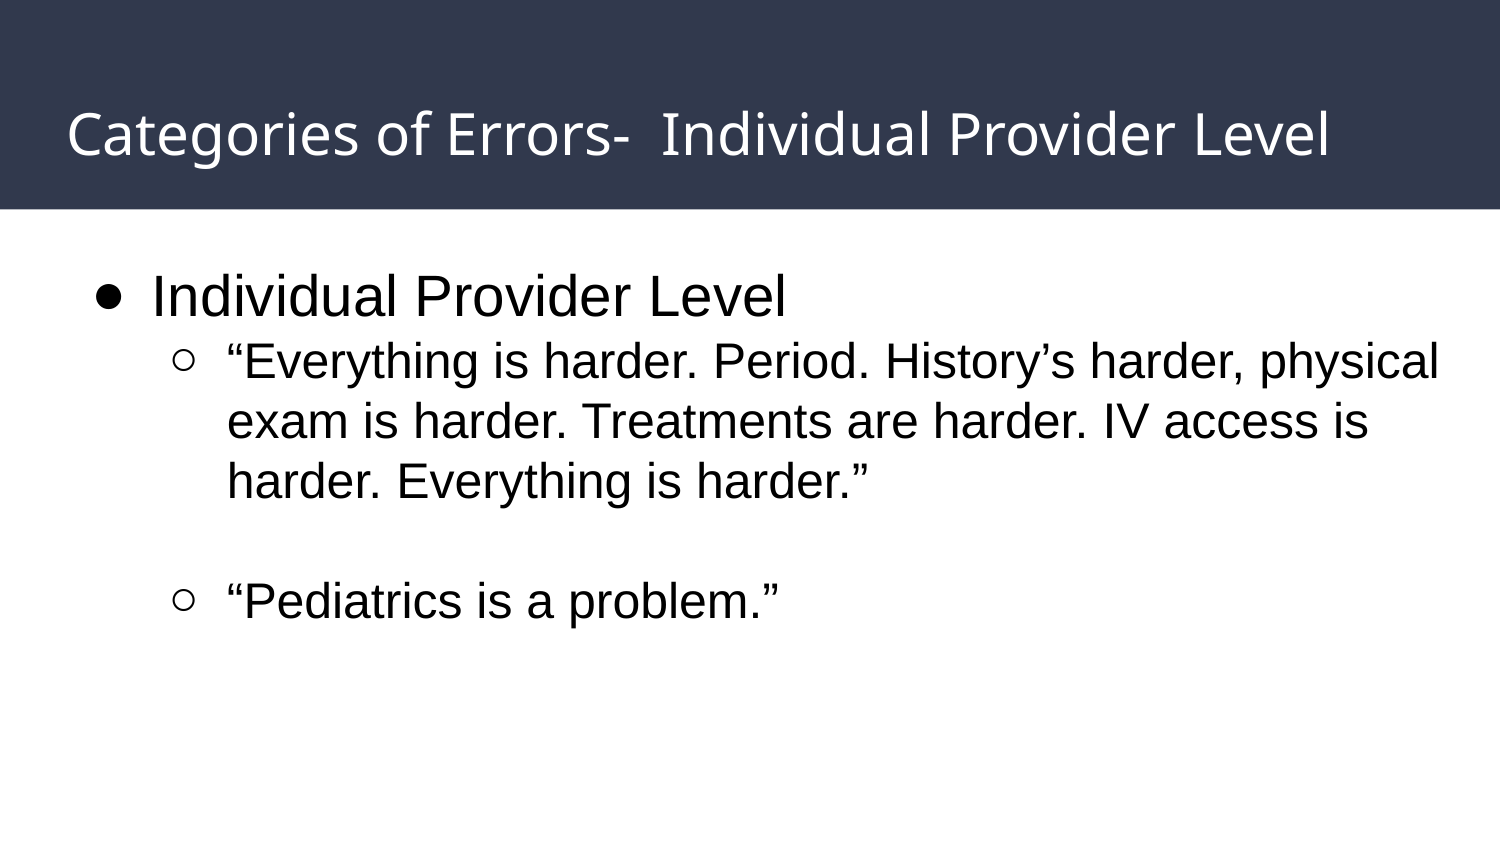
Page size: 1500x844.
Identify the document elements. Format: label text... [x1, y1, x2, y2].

text_box Individual Provider Level “Everything is harder. Period. History’s harder, physical exam is harder. Treatments are harder. IV access is harder. Everything is harder.” “Pediatrics is a problem.” [61, 243, 1460, 764]
title Categories of Errors- Individual Provider Level [51, 82, 1449, 185]
